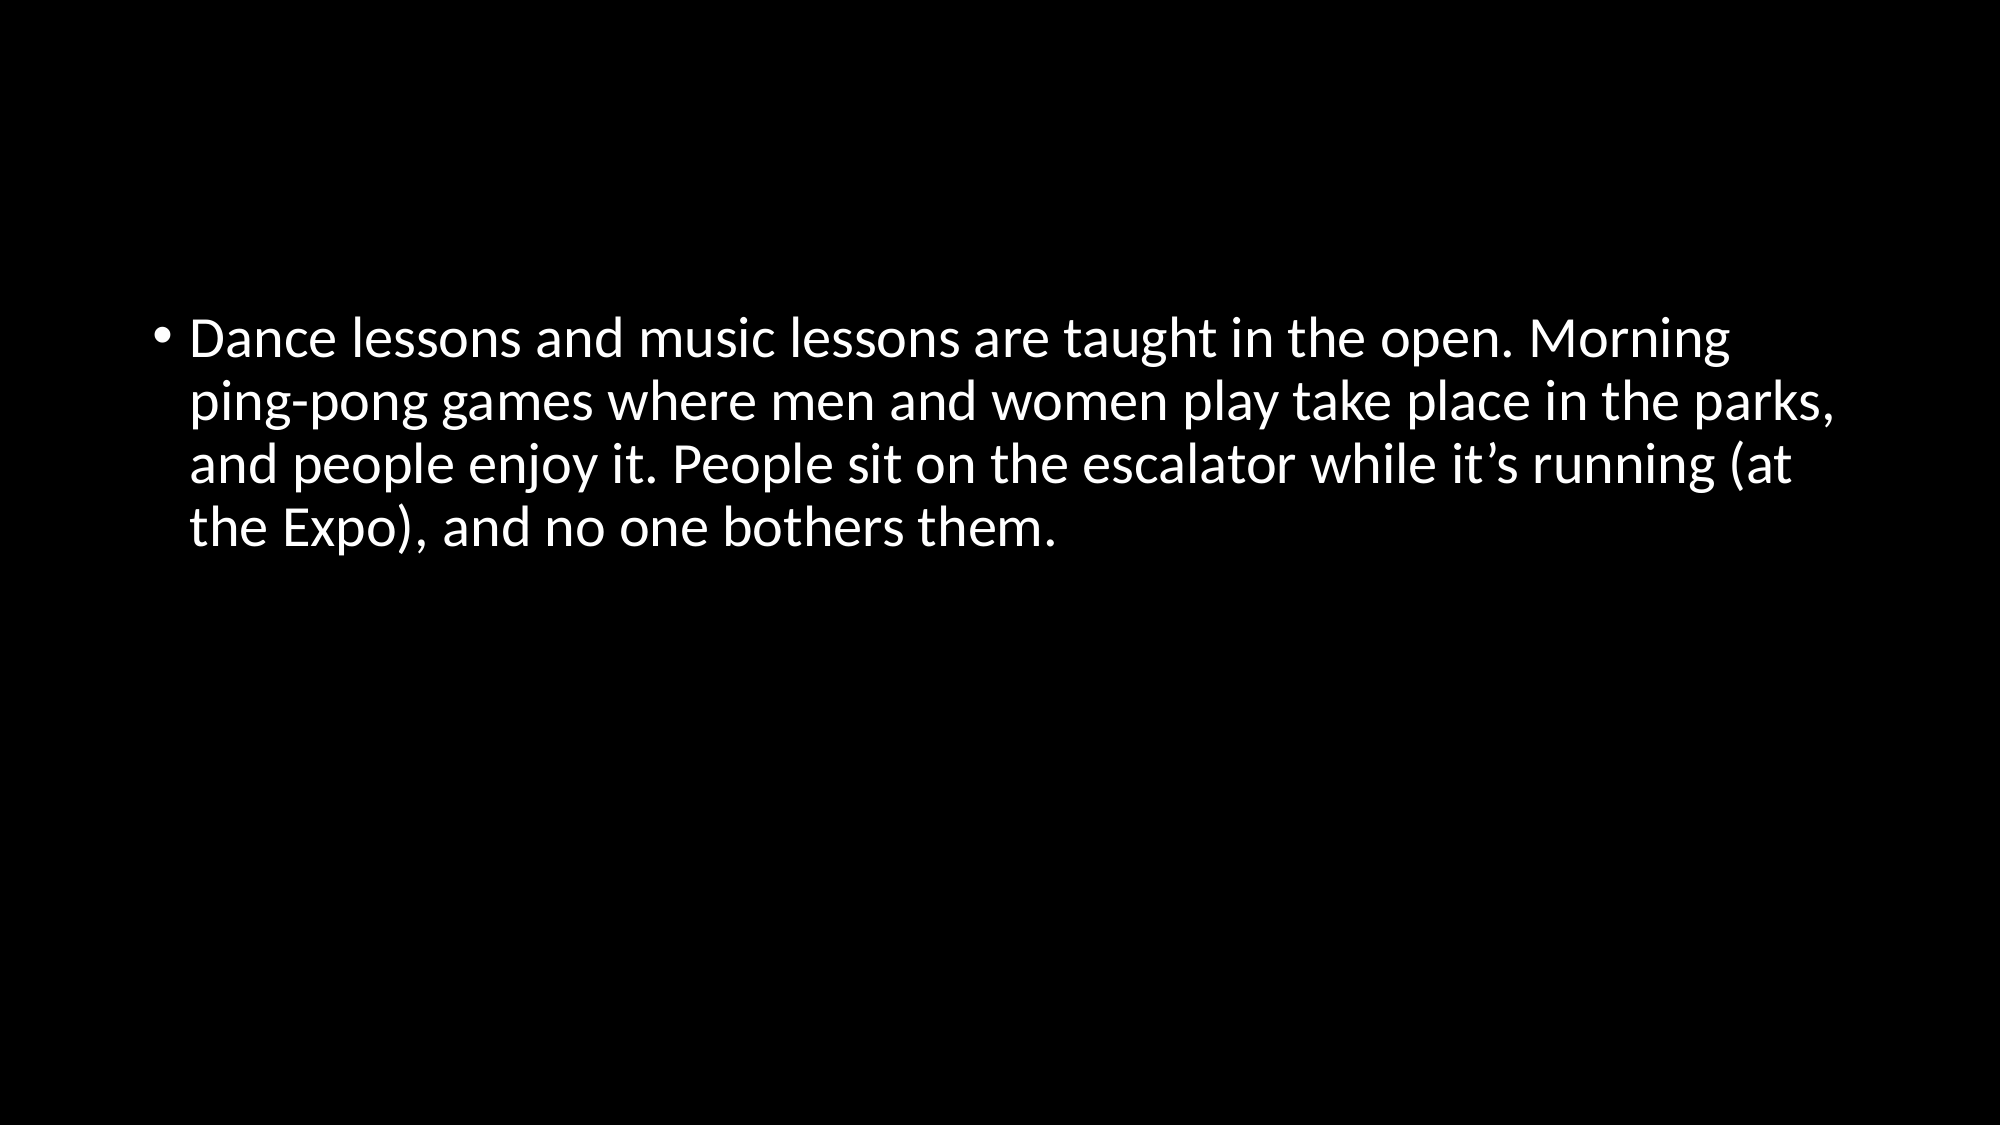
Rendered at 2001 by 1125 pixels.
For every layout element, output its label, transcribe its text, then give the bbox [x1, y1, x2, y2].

list Dance lessons and music lessons are taught in the open. Morning ping-pong games where men and women play take place in the parks, and people enjoy it. People sit on the escalator while it’s running (at the Expo), and no one bothers them. [137, 299, 1863, 1014]
